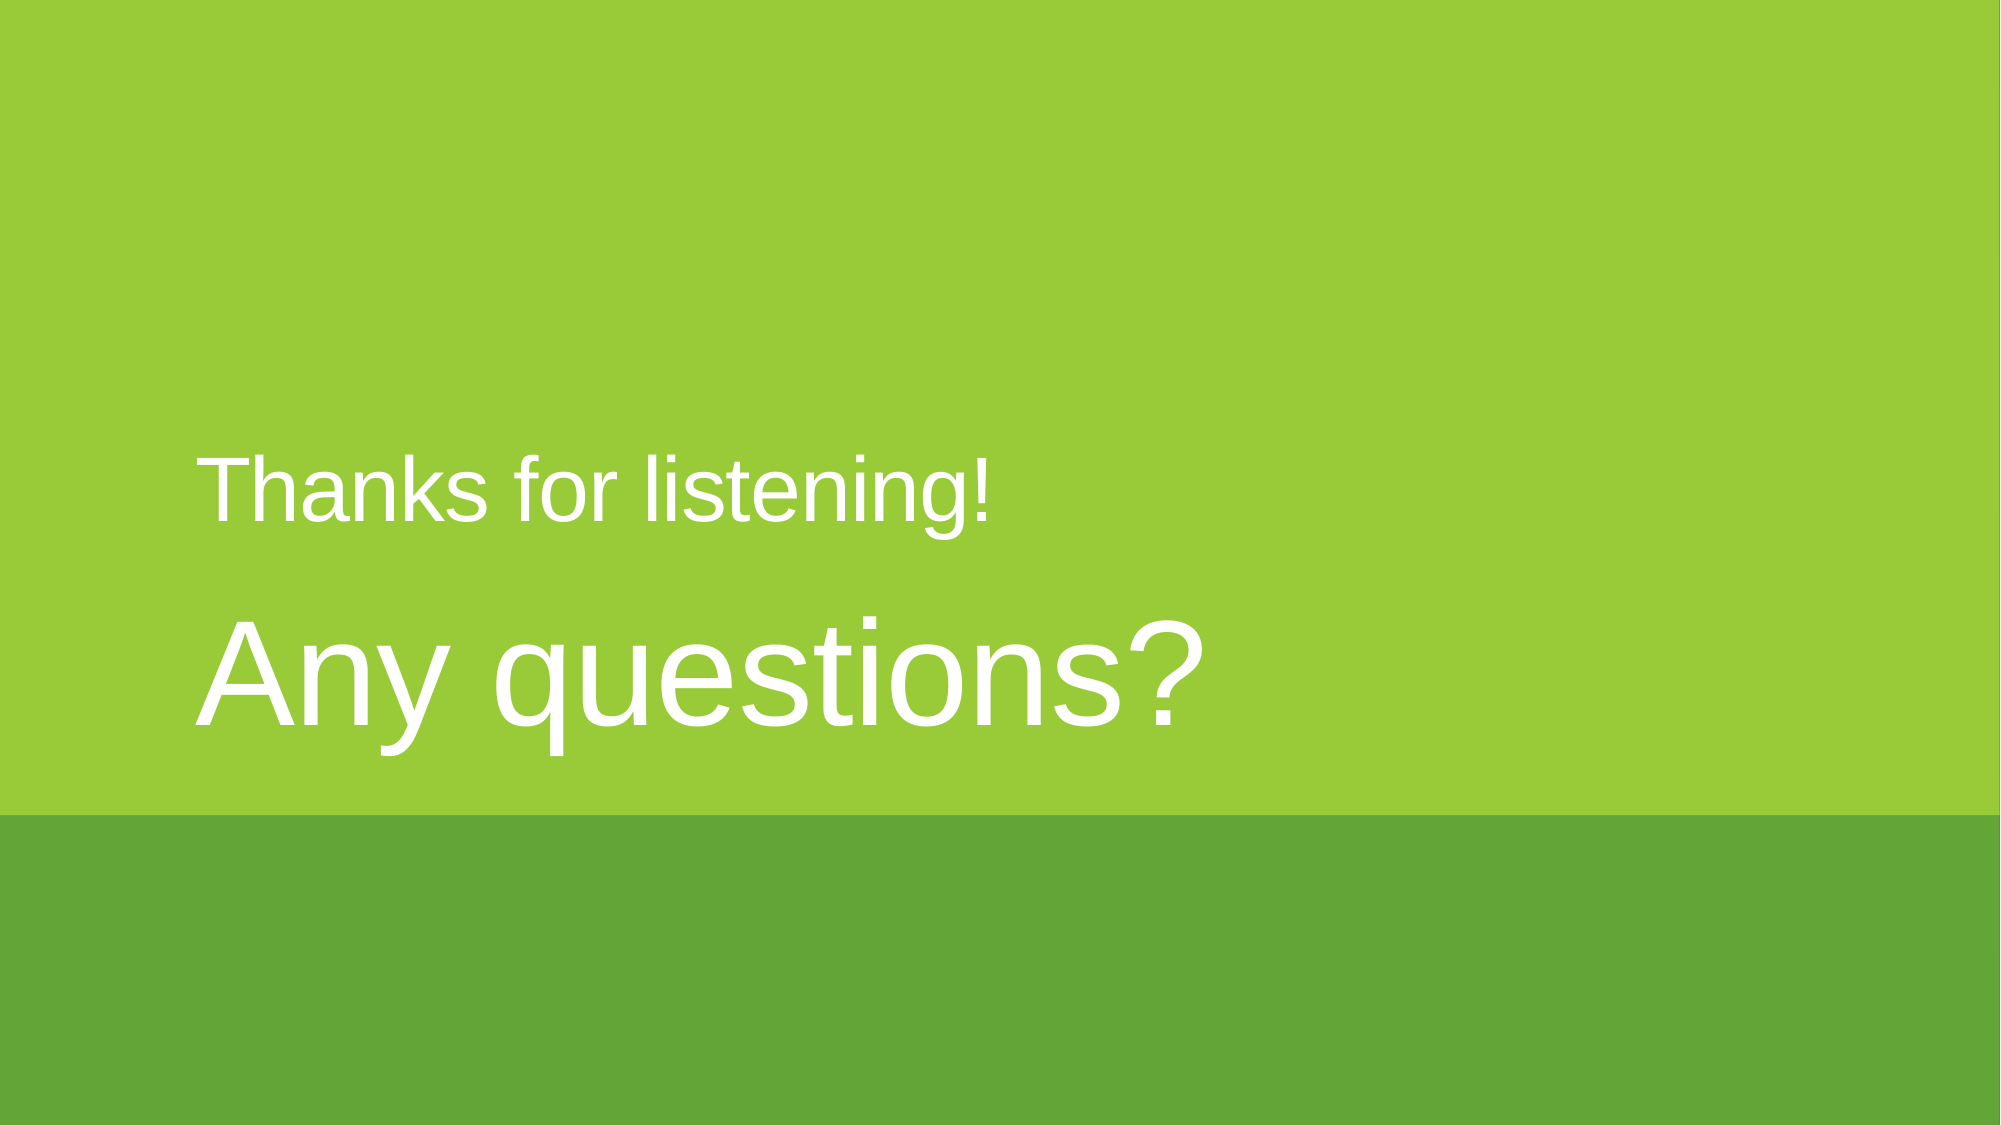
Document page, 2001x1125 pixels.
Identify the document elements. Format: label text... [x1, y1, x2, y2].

title Thanks for listening! Any questions? [180, 124, 1830, 763]
text_box [0, 0, 2000, 816]
text_box [0, 816, 2000, 1125]
